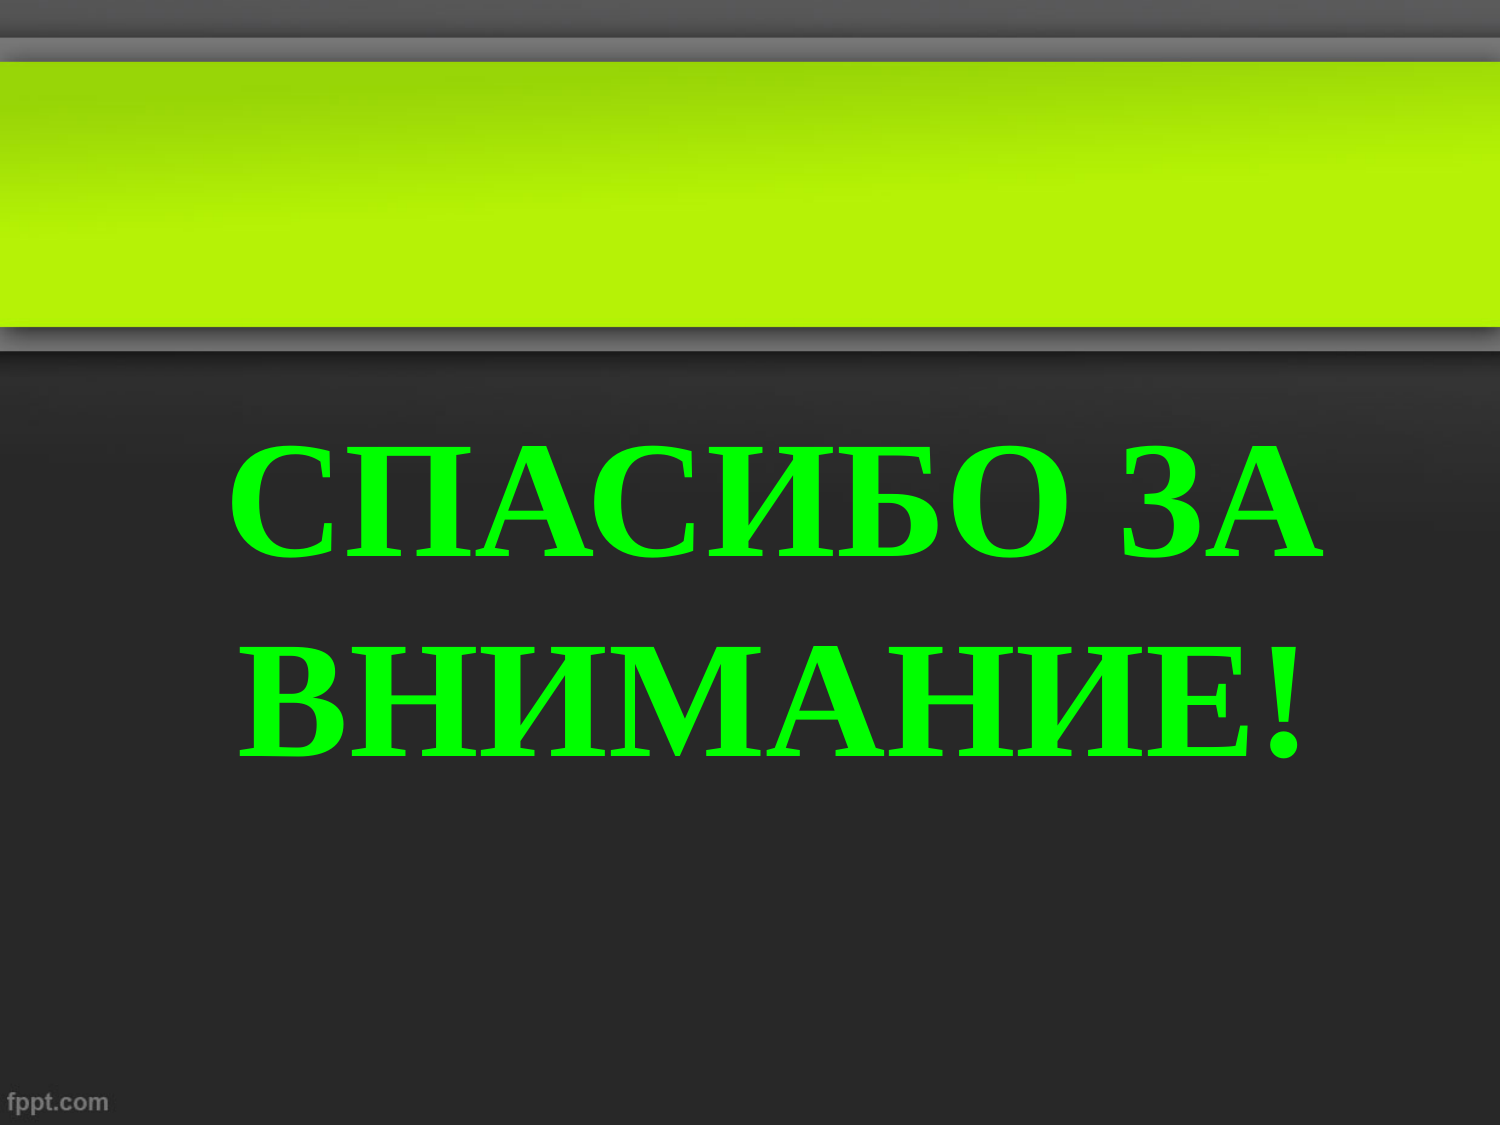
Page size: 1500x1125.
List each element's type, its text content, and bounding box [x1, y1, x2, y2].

list СПАСИБО ЗА ВНИМАНИЕ! [100, 382, 1451, 1125]
picture [0, 0, 1500, 1125]
